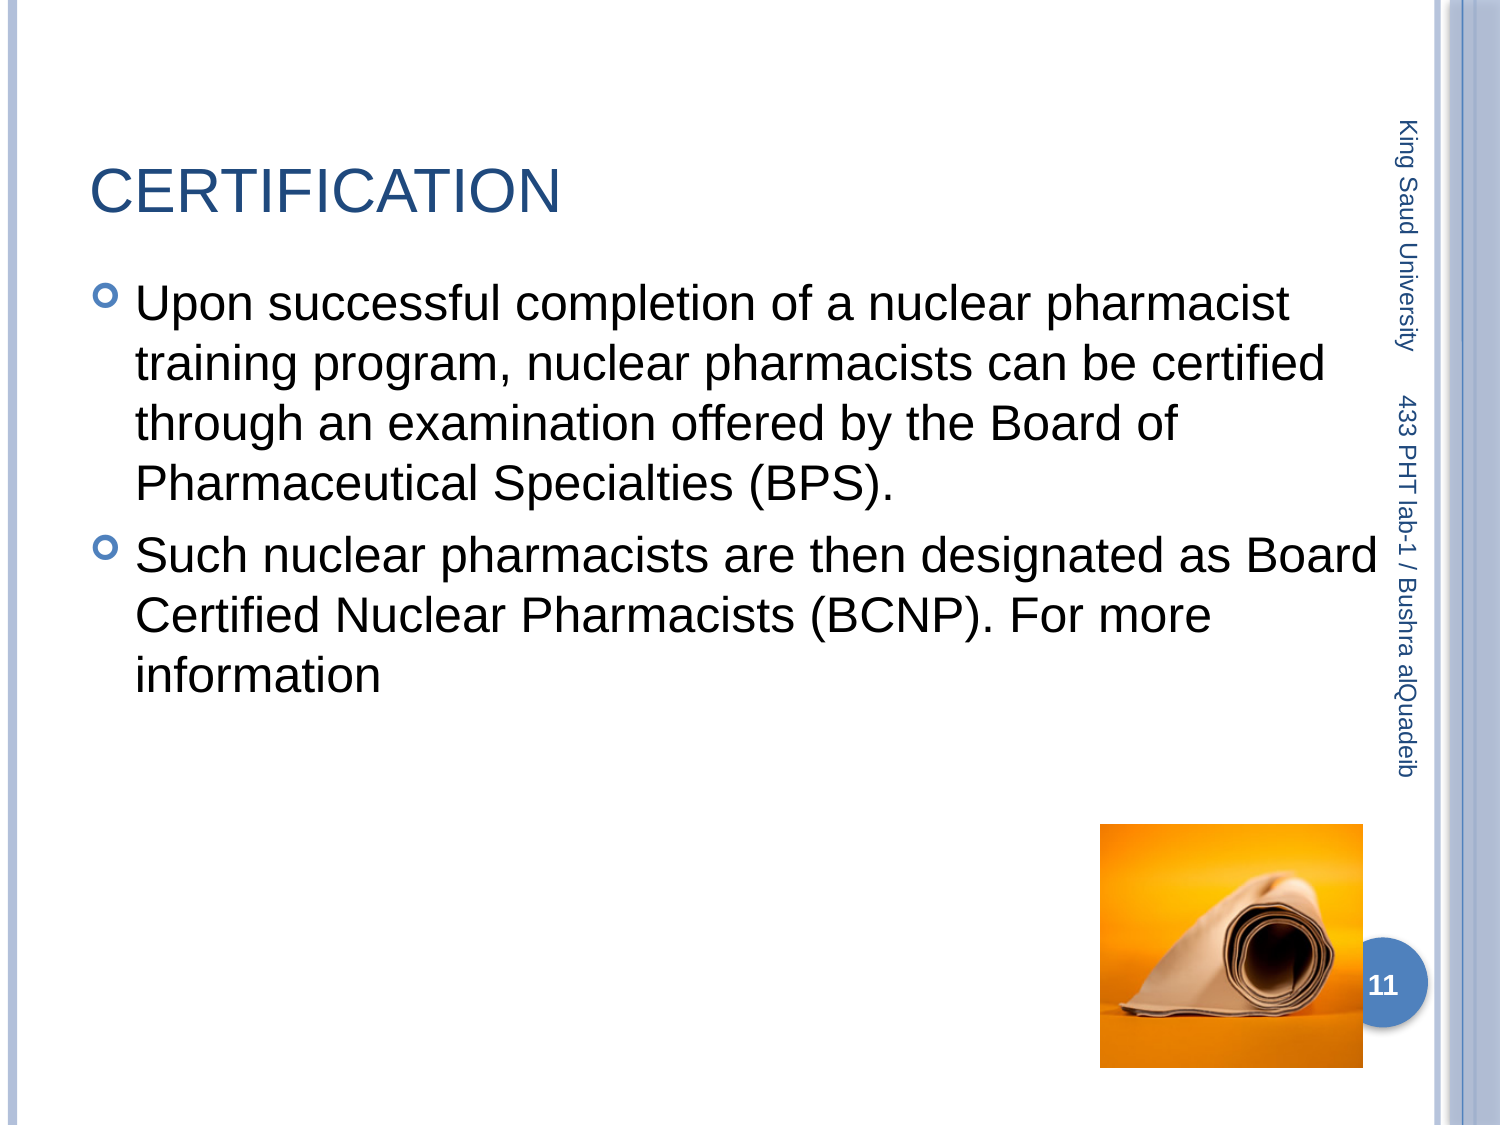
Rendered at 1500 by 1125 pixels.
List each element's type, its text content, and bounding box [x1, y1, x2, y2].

footer 433 PHT lab-1 / Bushra alQuadeib [1379, 380, 1440, 906]
picture [1099, 824, 1363, 1069]
list Upon successful completion of a nuclear pharmacist training program, nuclear pharmacists can be certified through an examination offered by the Board of Pharmaceutical Specialties (BPS). Such nuclear pharmacists are then designated as Board Certified Nuclear Pharmacists (BCNP). For more information [75, 262, 1425, 938]
slide_number 11 [1369, 940, 1434, 1027]
slide_number King Saud University [1378, 43, 1442, 374]
title Certification [75, 45, 1300, 233]
